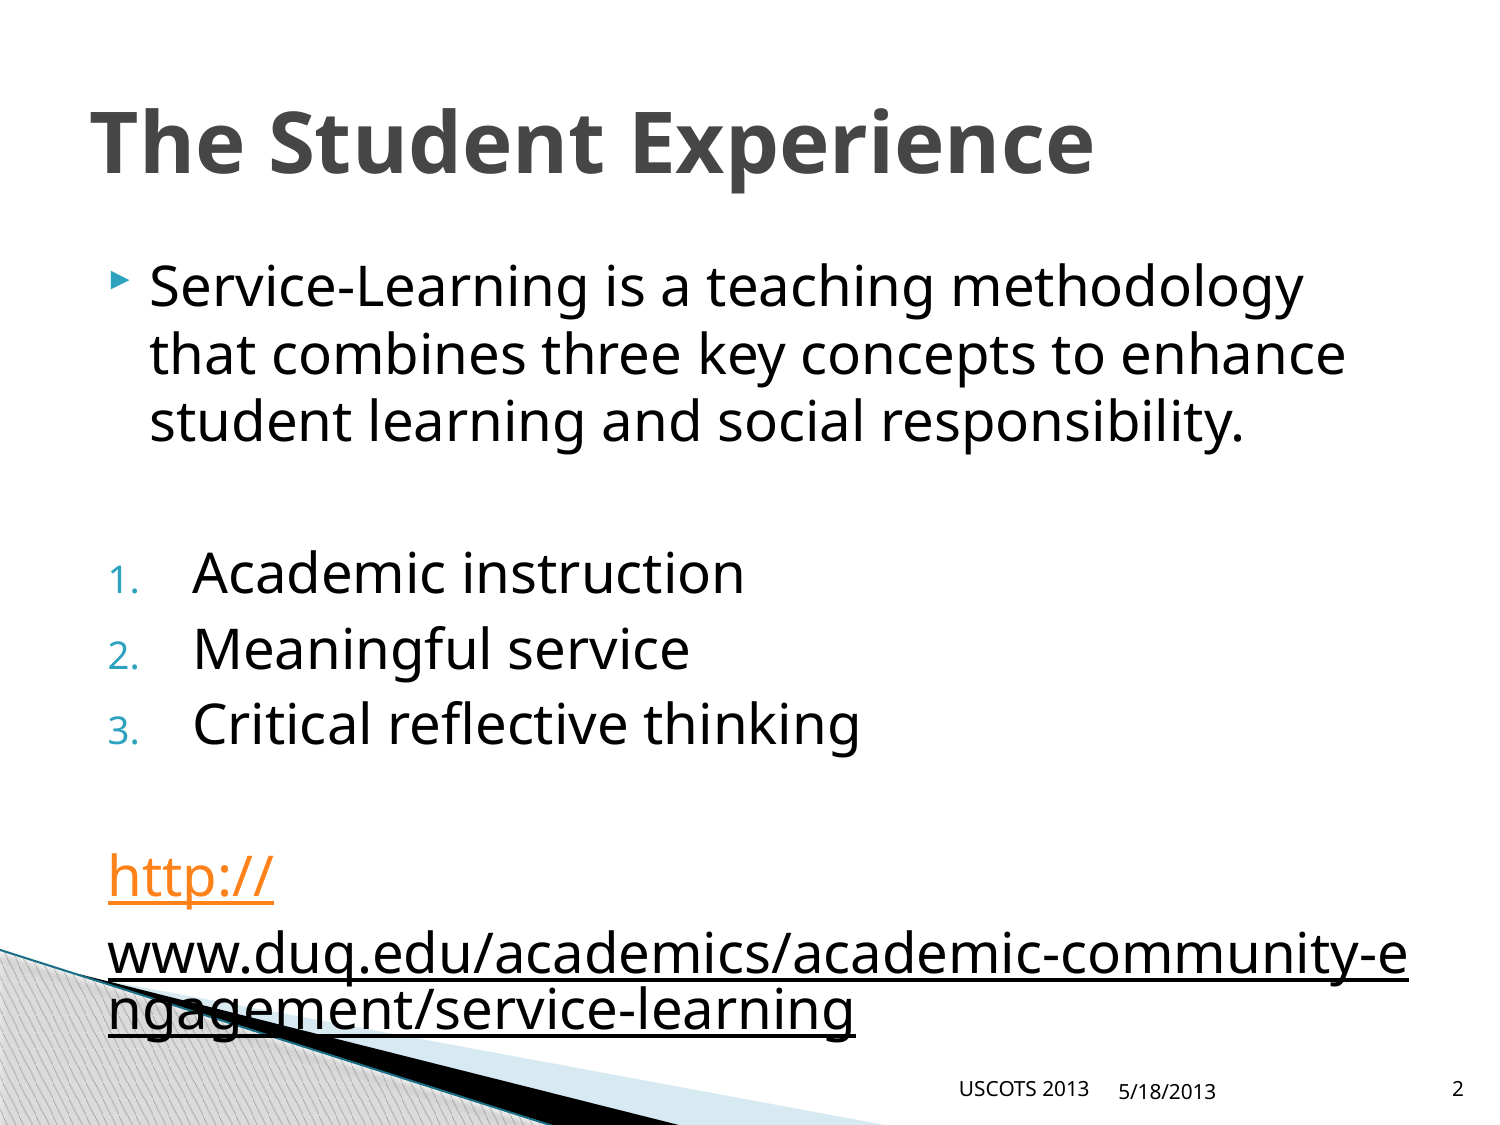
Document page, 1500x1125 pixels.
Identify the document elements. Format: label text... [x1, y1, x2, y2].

title The Student Experience [75, 45, 1425, 233]
list Service-Learning is a teaching methodology that combines three key concepts to enhance student learning and social responsibility. Academic instruction Meaningful service Critical reflective thinking http://www.duq.edu/academics/academic-community-engagement/service-learning [75, 243, 1425, 986]
slide_number 2 [1418, 1051, 1479, 1112]
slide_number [1105, 1051, 1418, 1112]
footer USCOTS 2013 [718, 1051, 1105, 1112]
